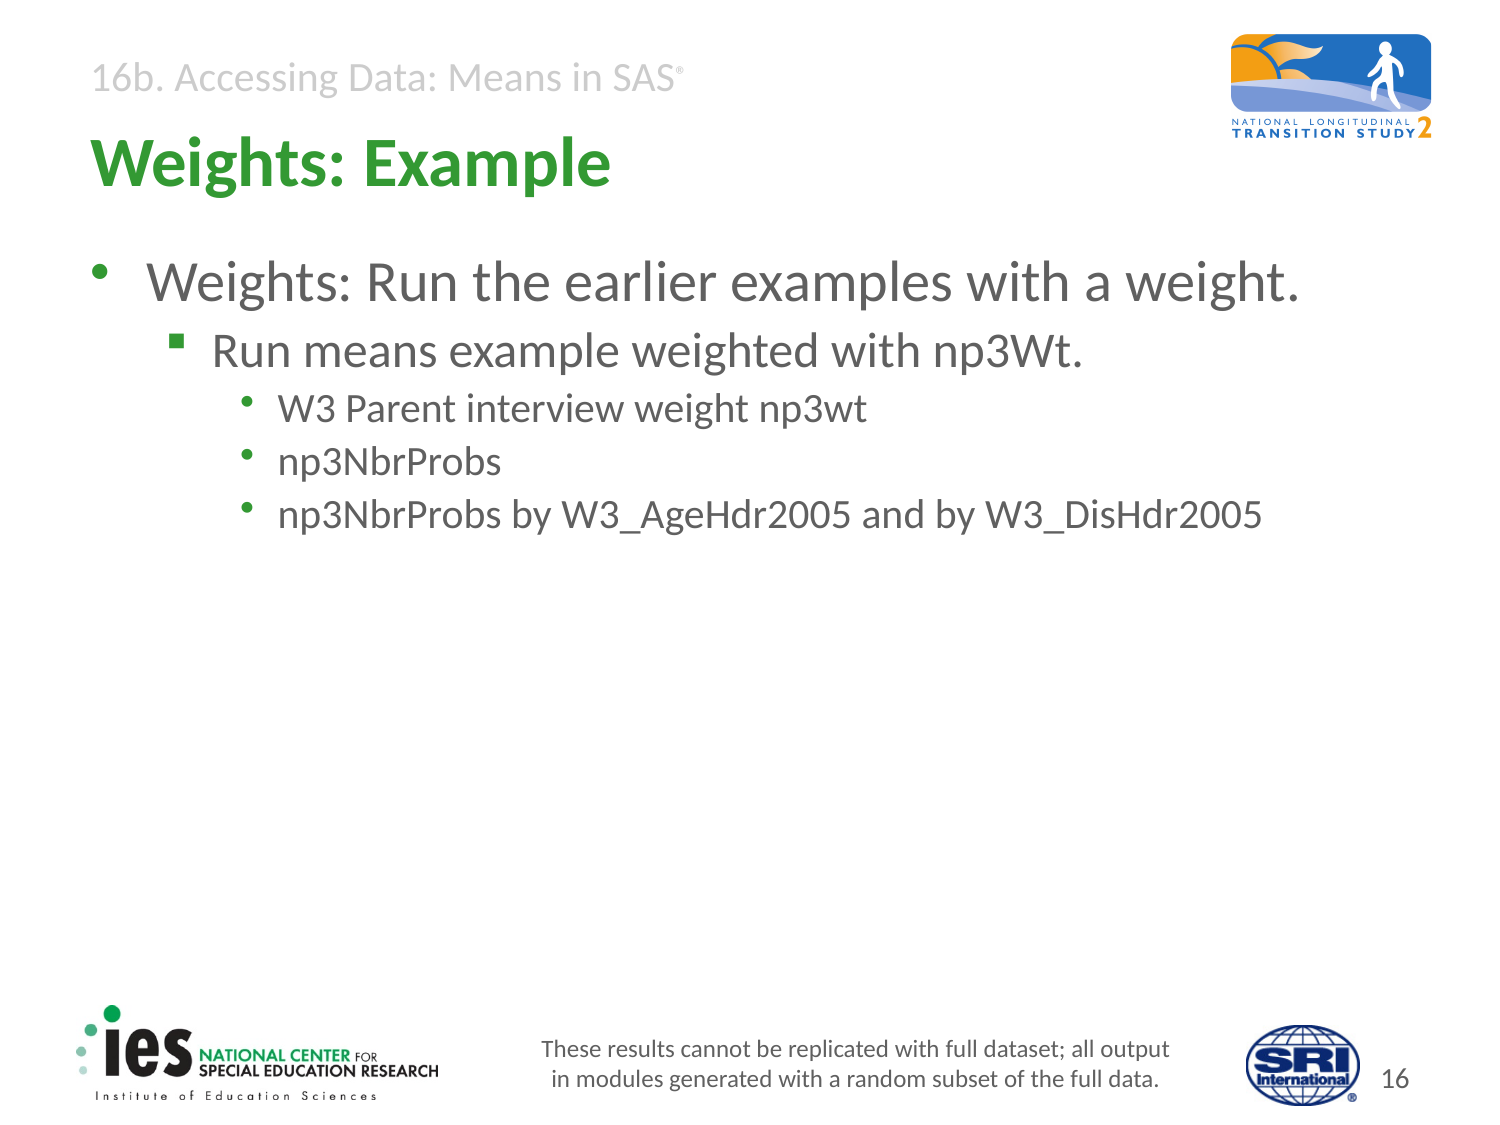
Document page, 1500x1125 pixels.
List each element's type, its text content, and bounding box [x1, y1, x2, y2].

list Weights: Run the earlier examples with a weight. Run means example weighted with np3Wt. W3 Parent interview weight np3wt np3NbrProbs np3NbrProbs by W3_AgeHdr2005 and by W3_DisHdr2005 [74, 243, 1426, 987]
picture [76, 1005, 438, 1100]
footer These results cannot be replicated with full dataset; all output in modules generated with a random subset of the full data. [437, 1024, 1276, 1104]
slide_number 15 [1321, 1051, 1426, 1125]
title Weights: Example [74, 90, 1426, 226]
picture [1246, 1025, 1360, 1106]
